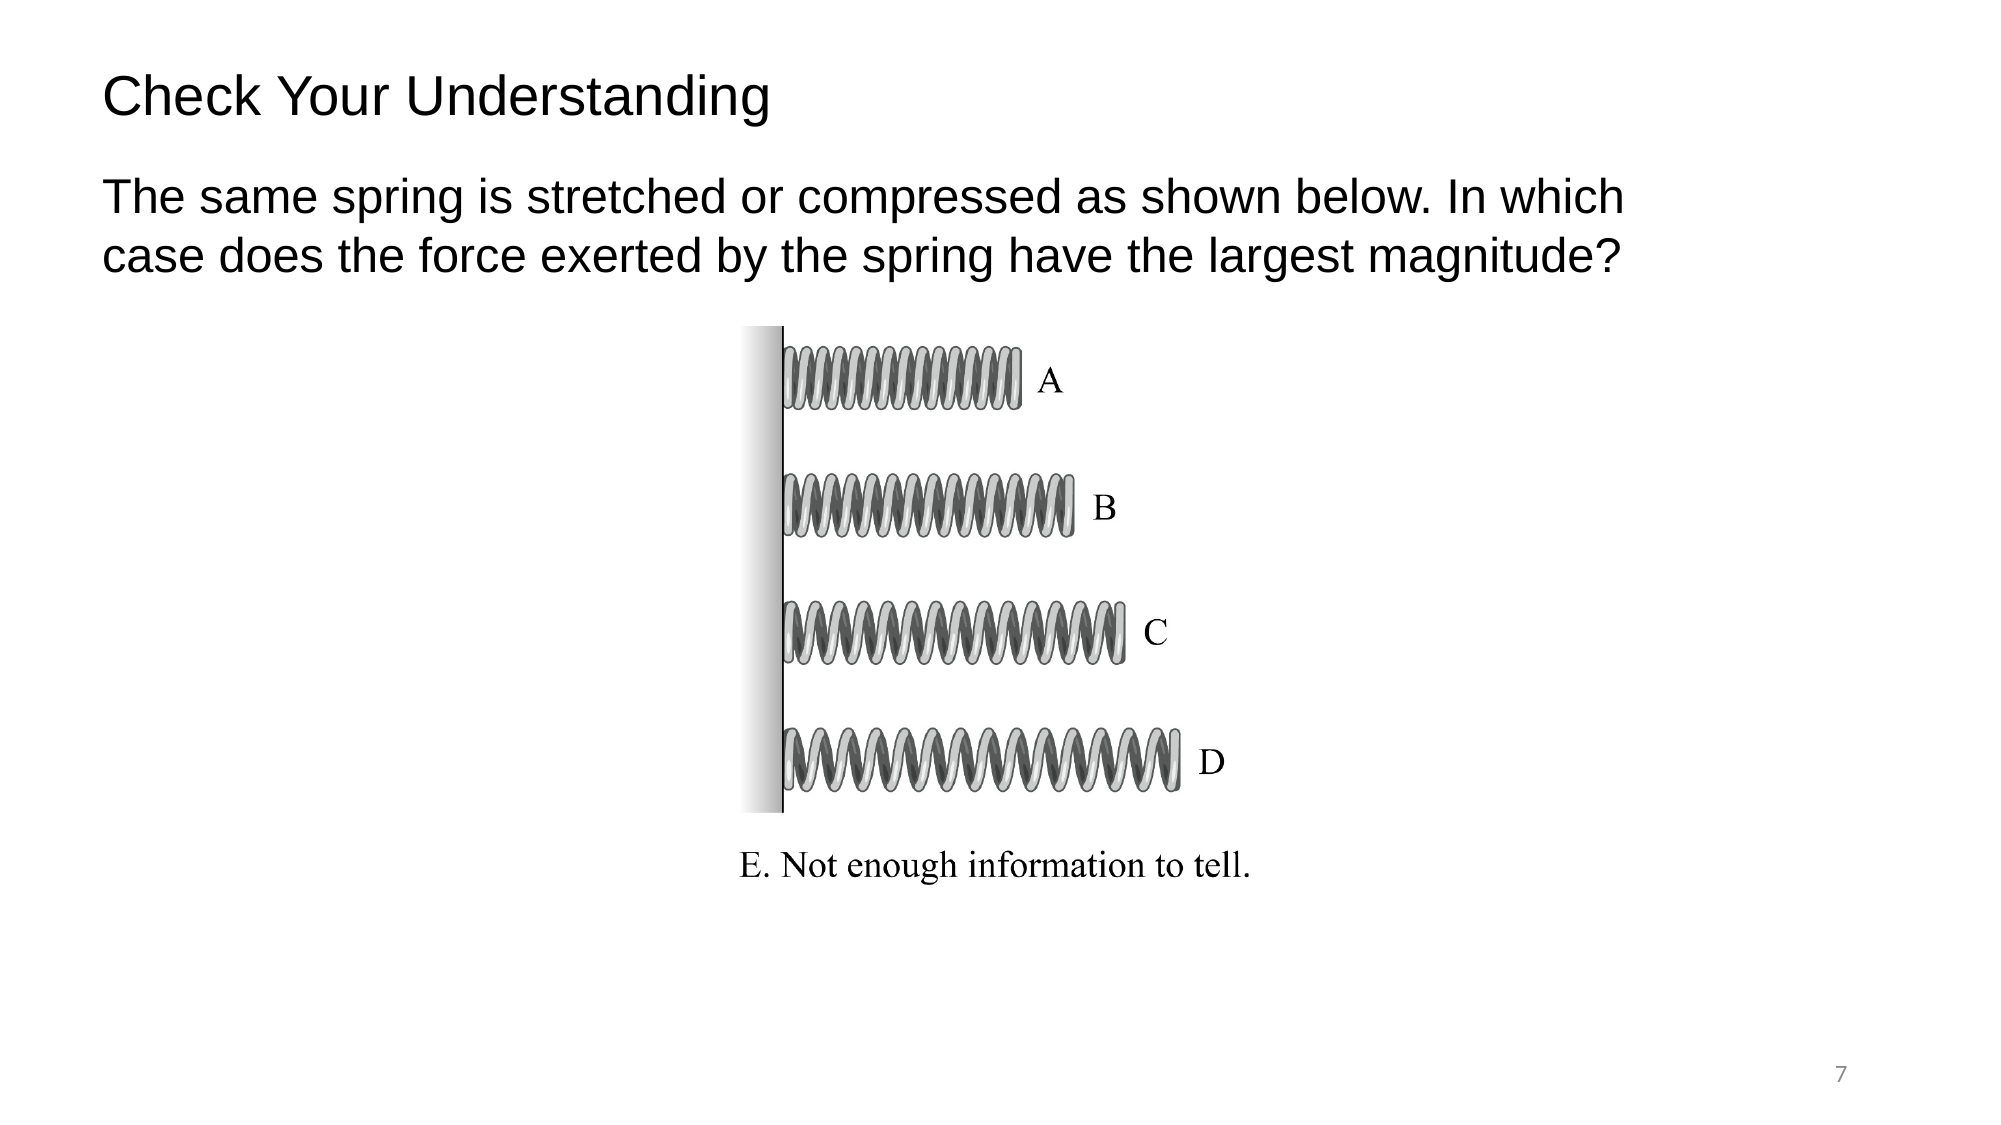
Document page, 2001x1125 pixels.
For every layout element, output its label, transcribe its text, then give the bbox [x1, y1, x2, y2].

slide_number 7 [1412, 1042, 1863, 1103]
picture [722, 326, 1253, 889]
text_box Check Your Understanding [101, 59, 1027, 137]
text_box The same spring is stretched or compressed as shown below. In which case does the force exerted by the spring have the largest magnitude? [101, 164, 1719, 379]
